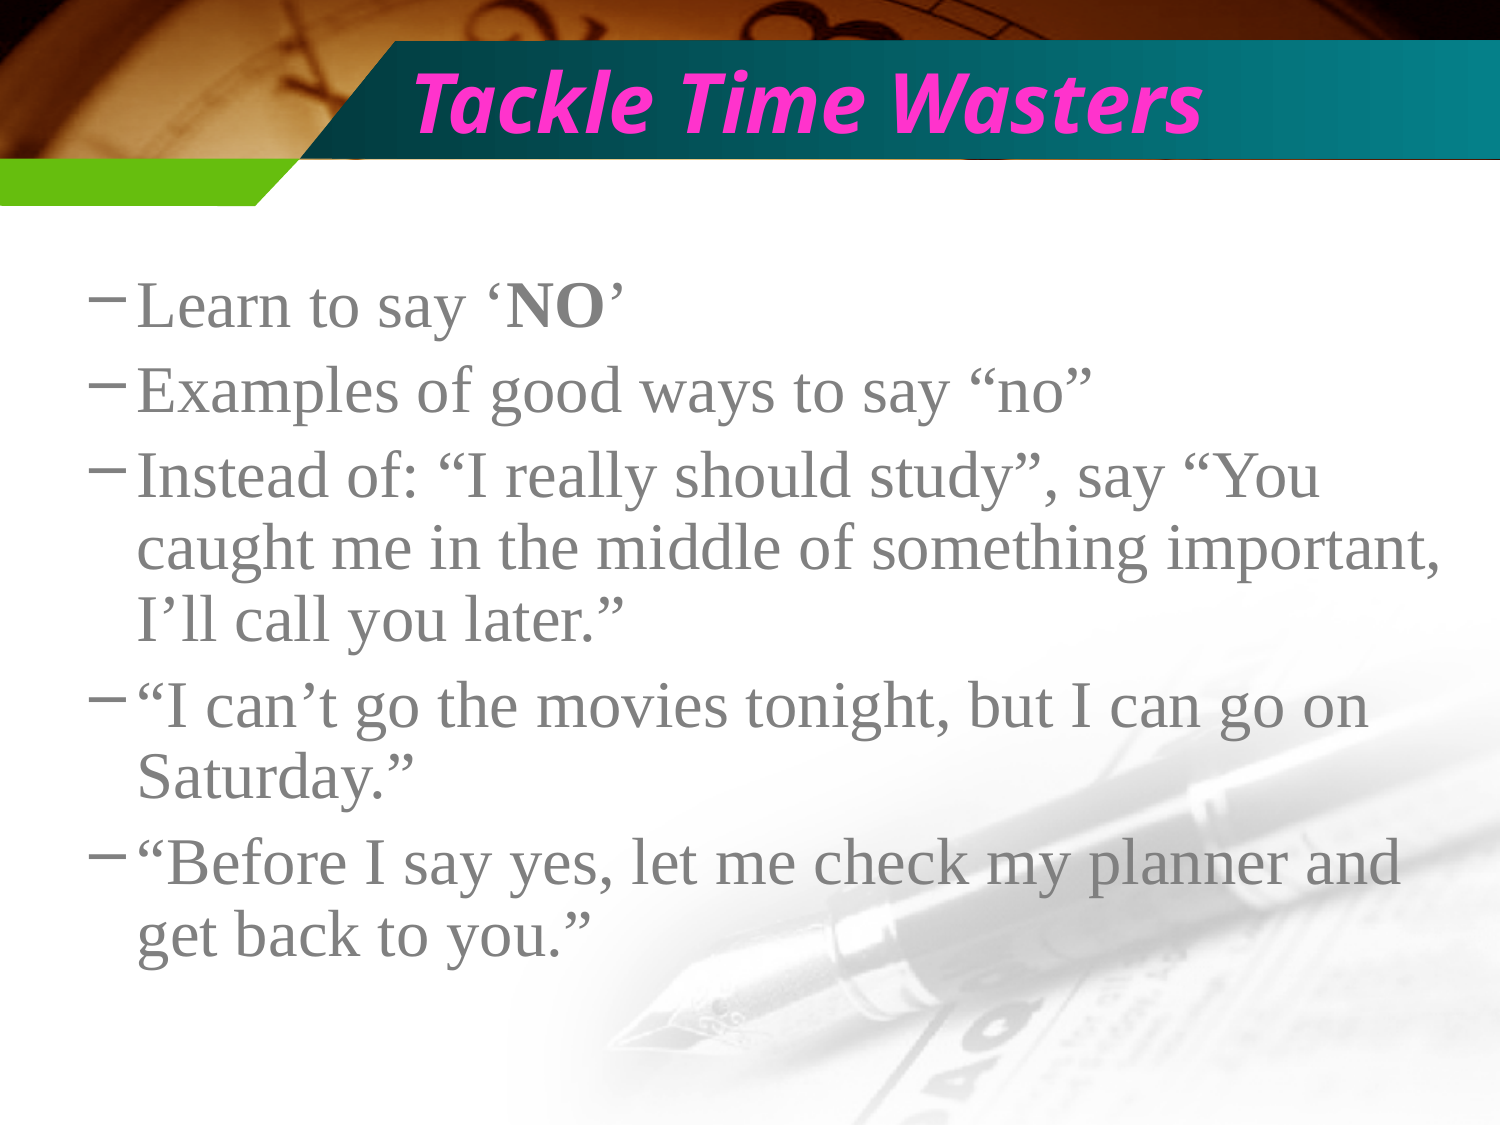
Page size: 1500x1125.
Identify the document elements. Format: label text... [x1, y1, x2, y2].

title Tackle Time Wasters [394, 37, 1433, 163]
text_box Learn to say ‘NO’ Examples of good ways to say “no” Instead of: “I really should study”, say “You caught me in the middle of something important, I’ll call you later.” “I can’t go the movies tonight, but I can go on Saturday.” “Before I say yes, let me check my planner and get back to you.” [0, 262, 1500, 1125]
picture [0, 0, 1500, 158]
